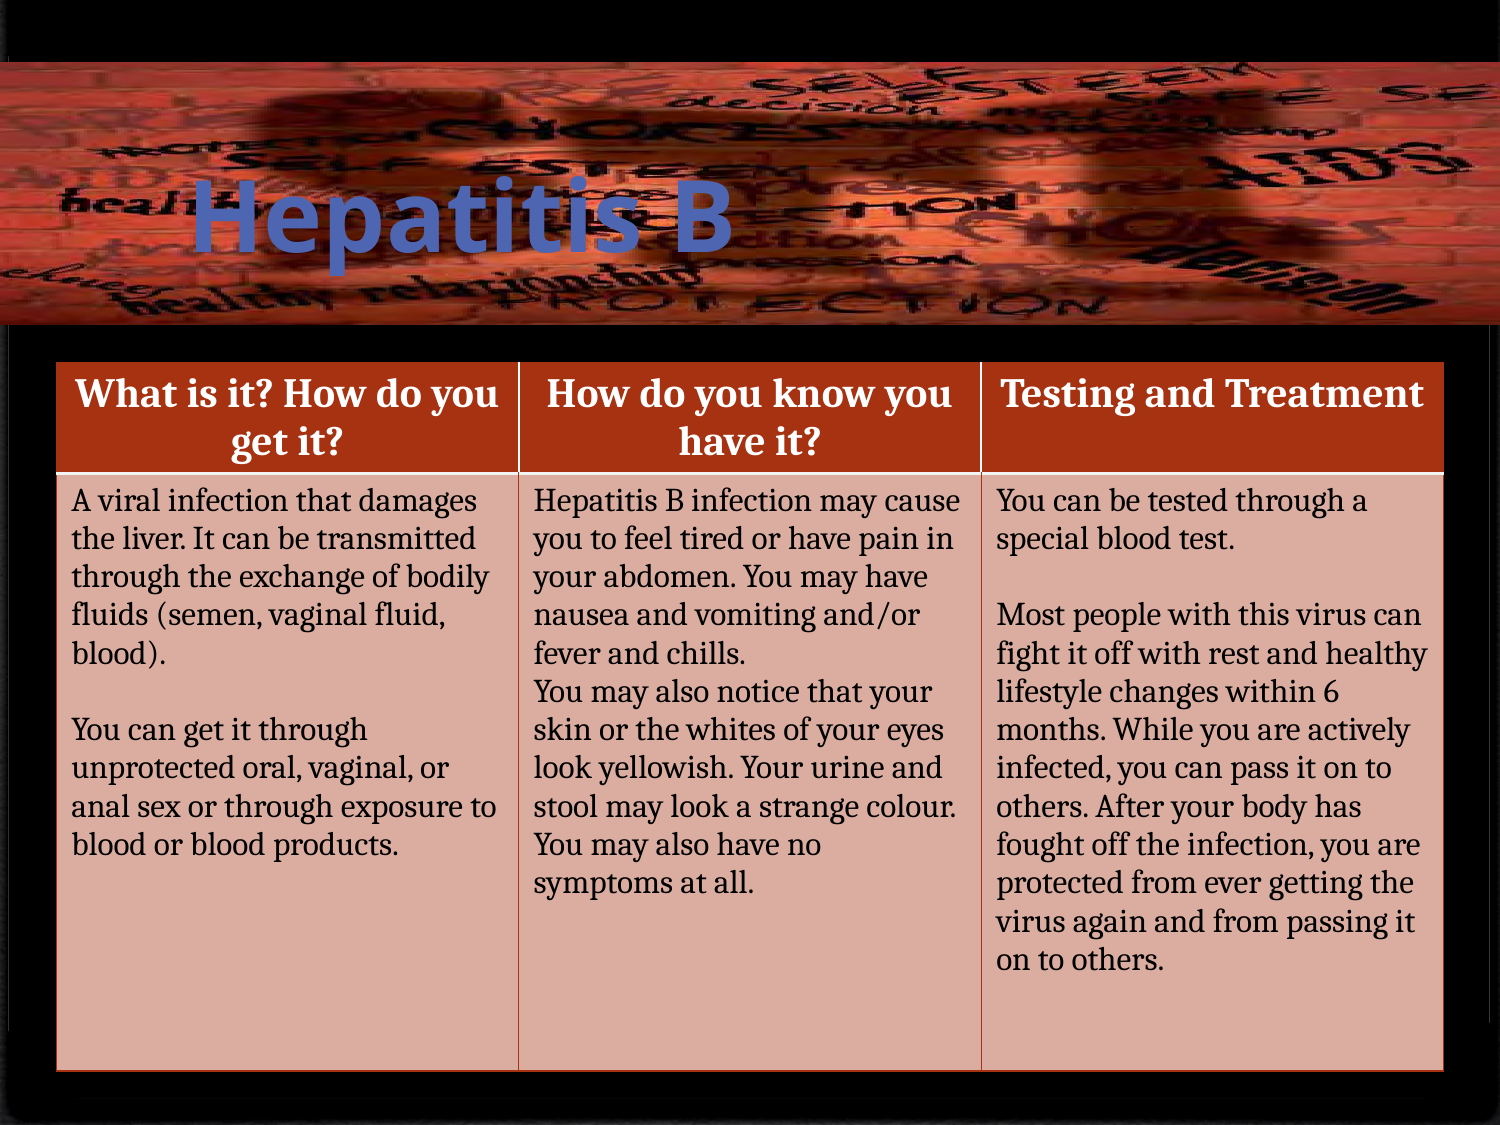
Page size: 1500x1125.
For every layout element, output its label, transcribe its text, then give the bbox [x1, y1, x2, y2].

table_header What is it? How do you get it? [57, 363, 518, 472]
picture [0, 0, 1500, 1125]
table_cell Hepatitis B infection may cause you to feel tired or have pain in your abdomen. You may have nausea and vomiting and/or fever and chills. You may also notice that your skin or the whites of your eyes look yellowish. Your urine and stool may look a strange colour. You may also have no symptoms at all. [519, 475, 981, 1070]
table_cell You can be tested through a special blood test. Most people with this virus can fight it off with rest and healthy lifestyle changes within 6 months. While you are actively infected, you can pass it on to others. After your body has fought off the infection, you are protected from ever getting the virus again and from passing it on to others. [982, 475, 1443, 1070]
table_header Testing and Treatment [982, 363, 1443, 472]
table_header How do you know you have it? [520, 363, 980, 472]
table_cell A viral infection that damages the liver. It can be transmitted through the exchange of bodily fluids (semen, vaginal fluid, blood). You can get it through unprotected oral, vaginal, or anal sex or through exposure to blood or blood products. [57, 475, 518, 1070]
